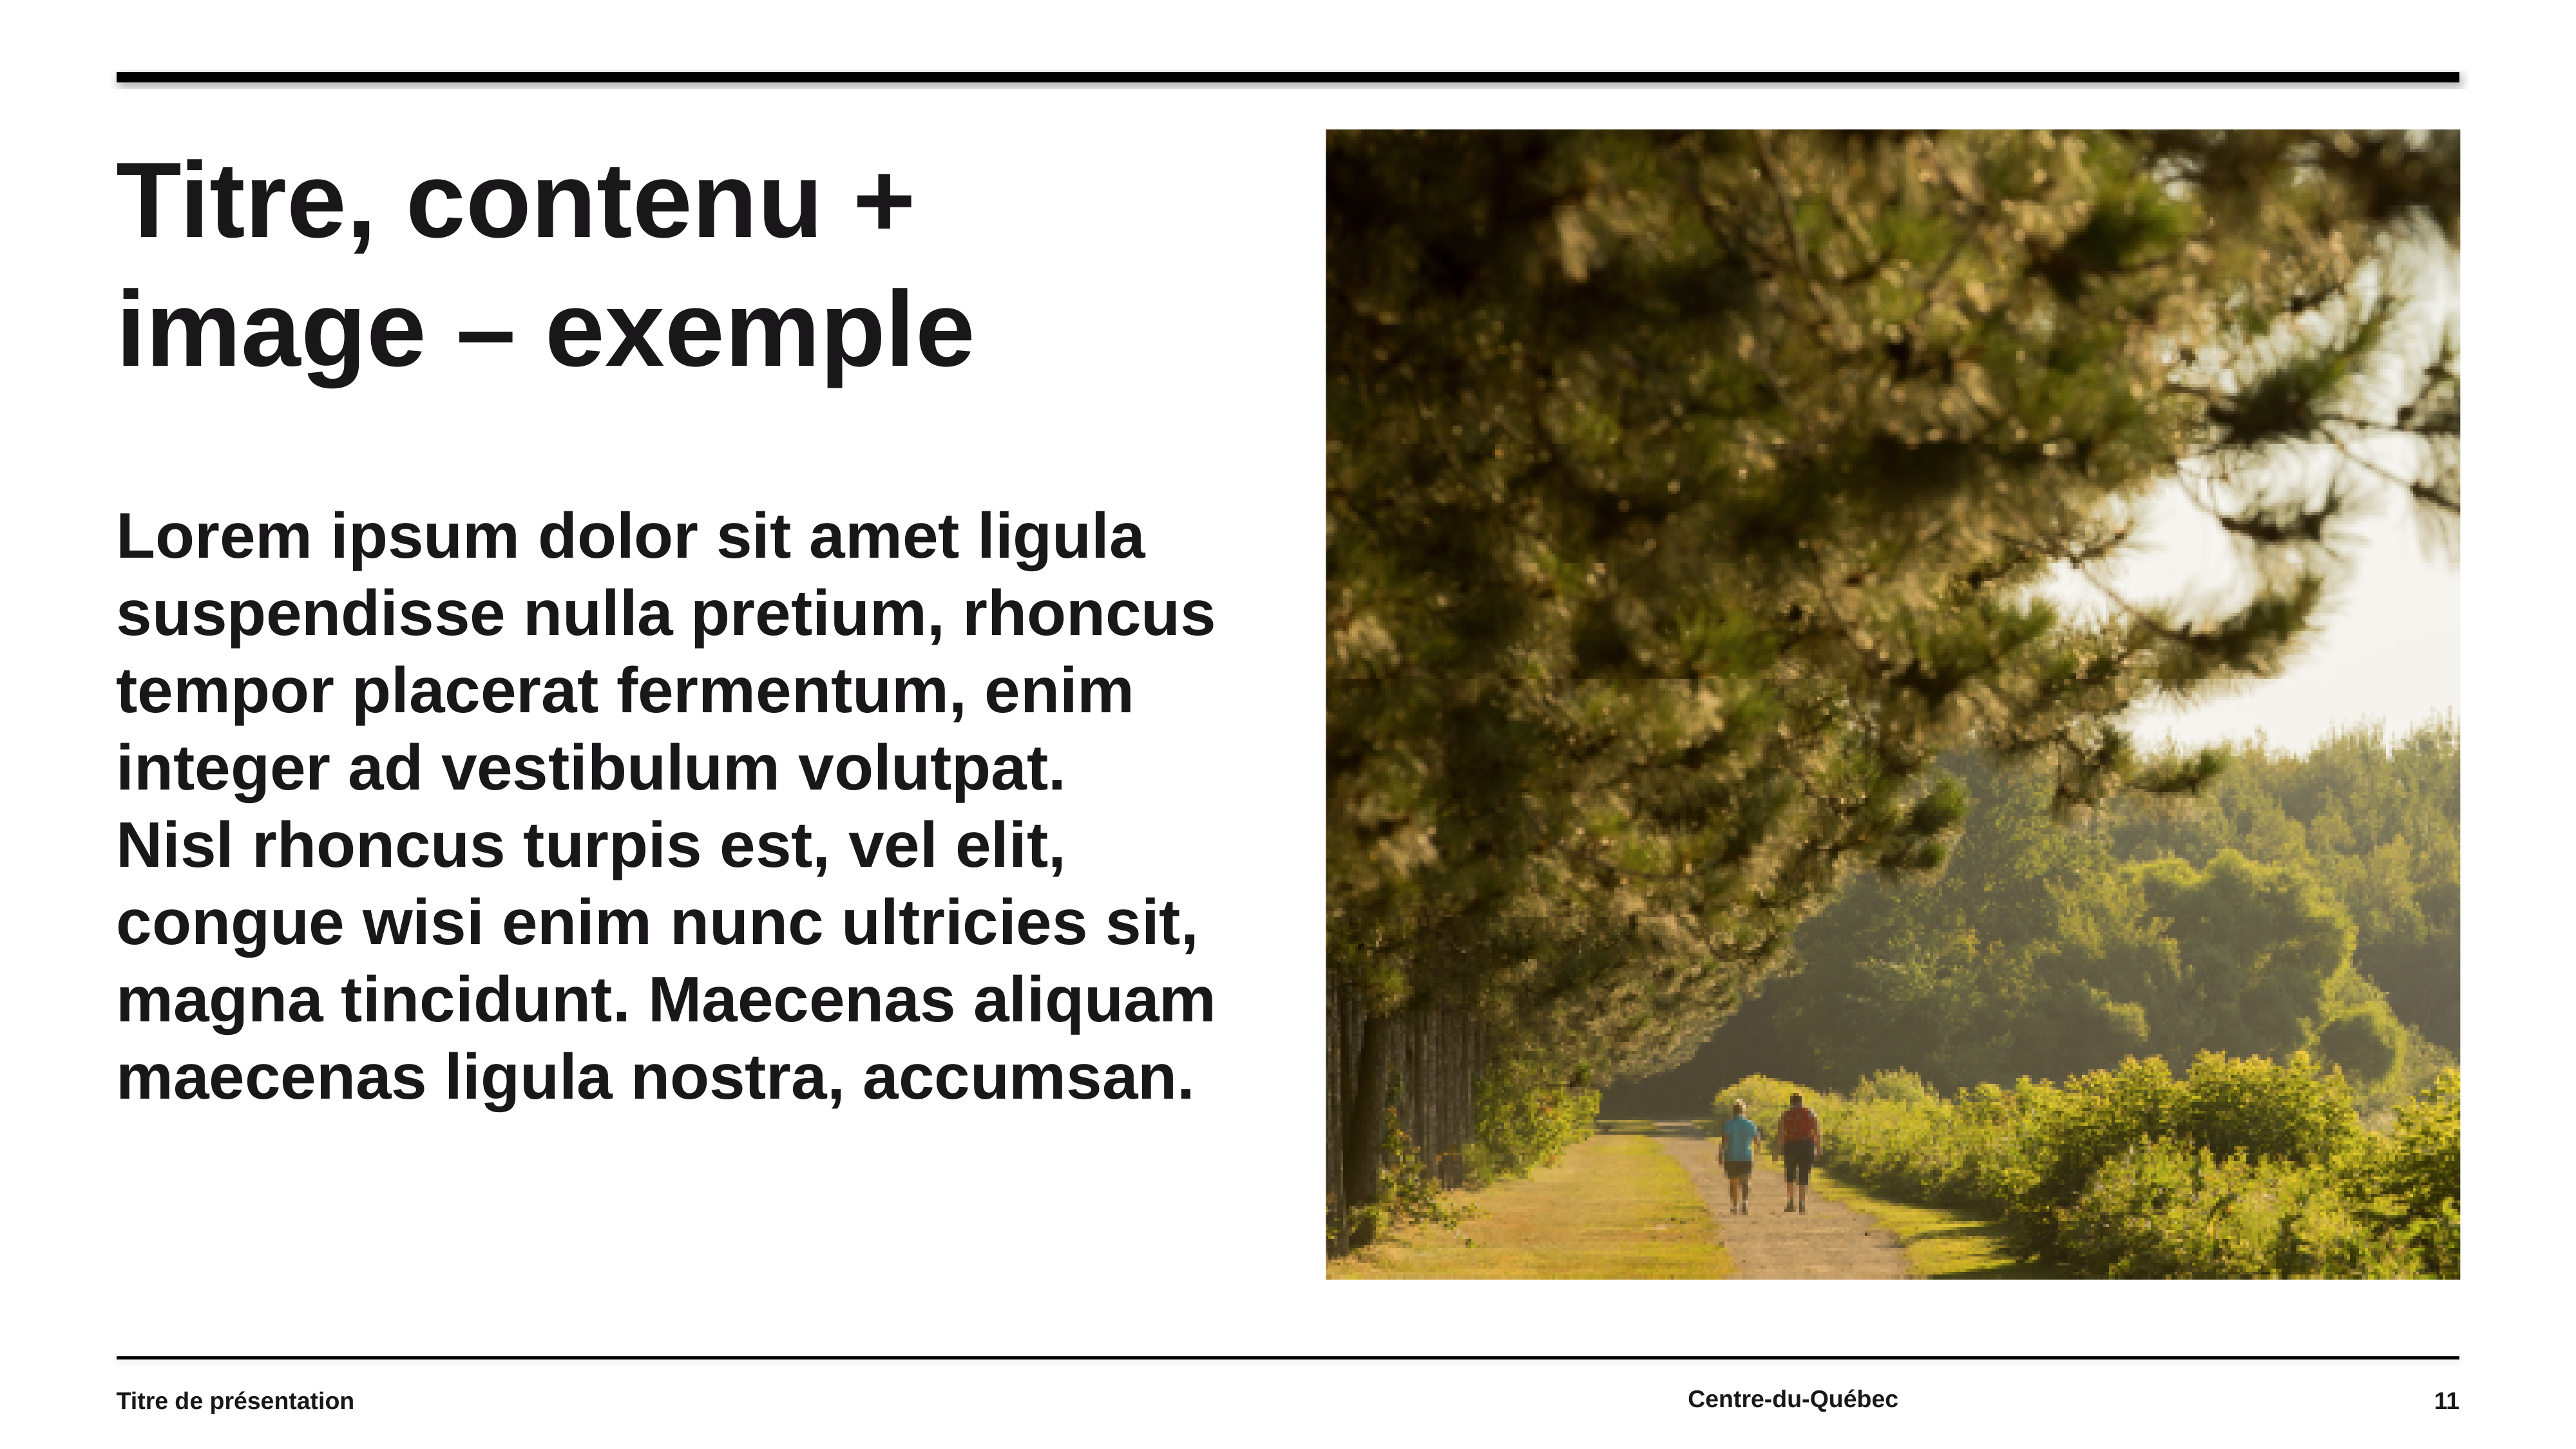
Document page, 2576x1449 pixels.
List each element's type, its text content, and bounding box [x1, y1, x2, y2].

title Titre, contenu + image – exemple [116, 130, 1250, 283]
list Lorem ipsum dolor sit amet ligula suspendisse nulla pretium, rhoncus tempor placerat fermentum, enim integer ad vestibulum volutpat. Nisl rhoncus turpis est, vel elit, congue wisi enim nunc ultricies sit, magna tincidunt. Maecenas aliquam maecenas ligula nostra, accumsan. [116, 323, 1250, 1280]
slide_number 11 [2394, 1383, 2460, 1416]
footer Titre de présentation [116, 1383, 1566, 1416]
picture [1325, 129, 2461, 1280]
